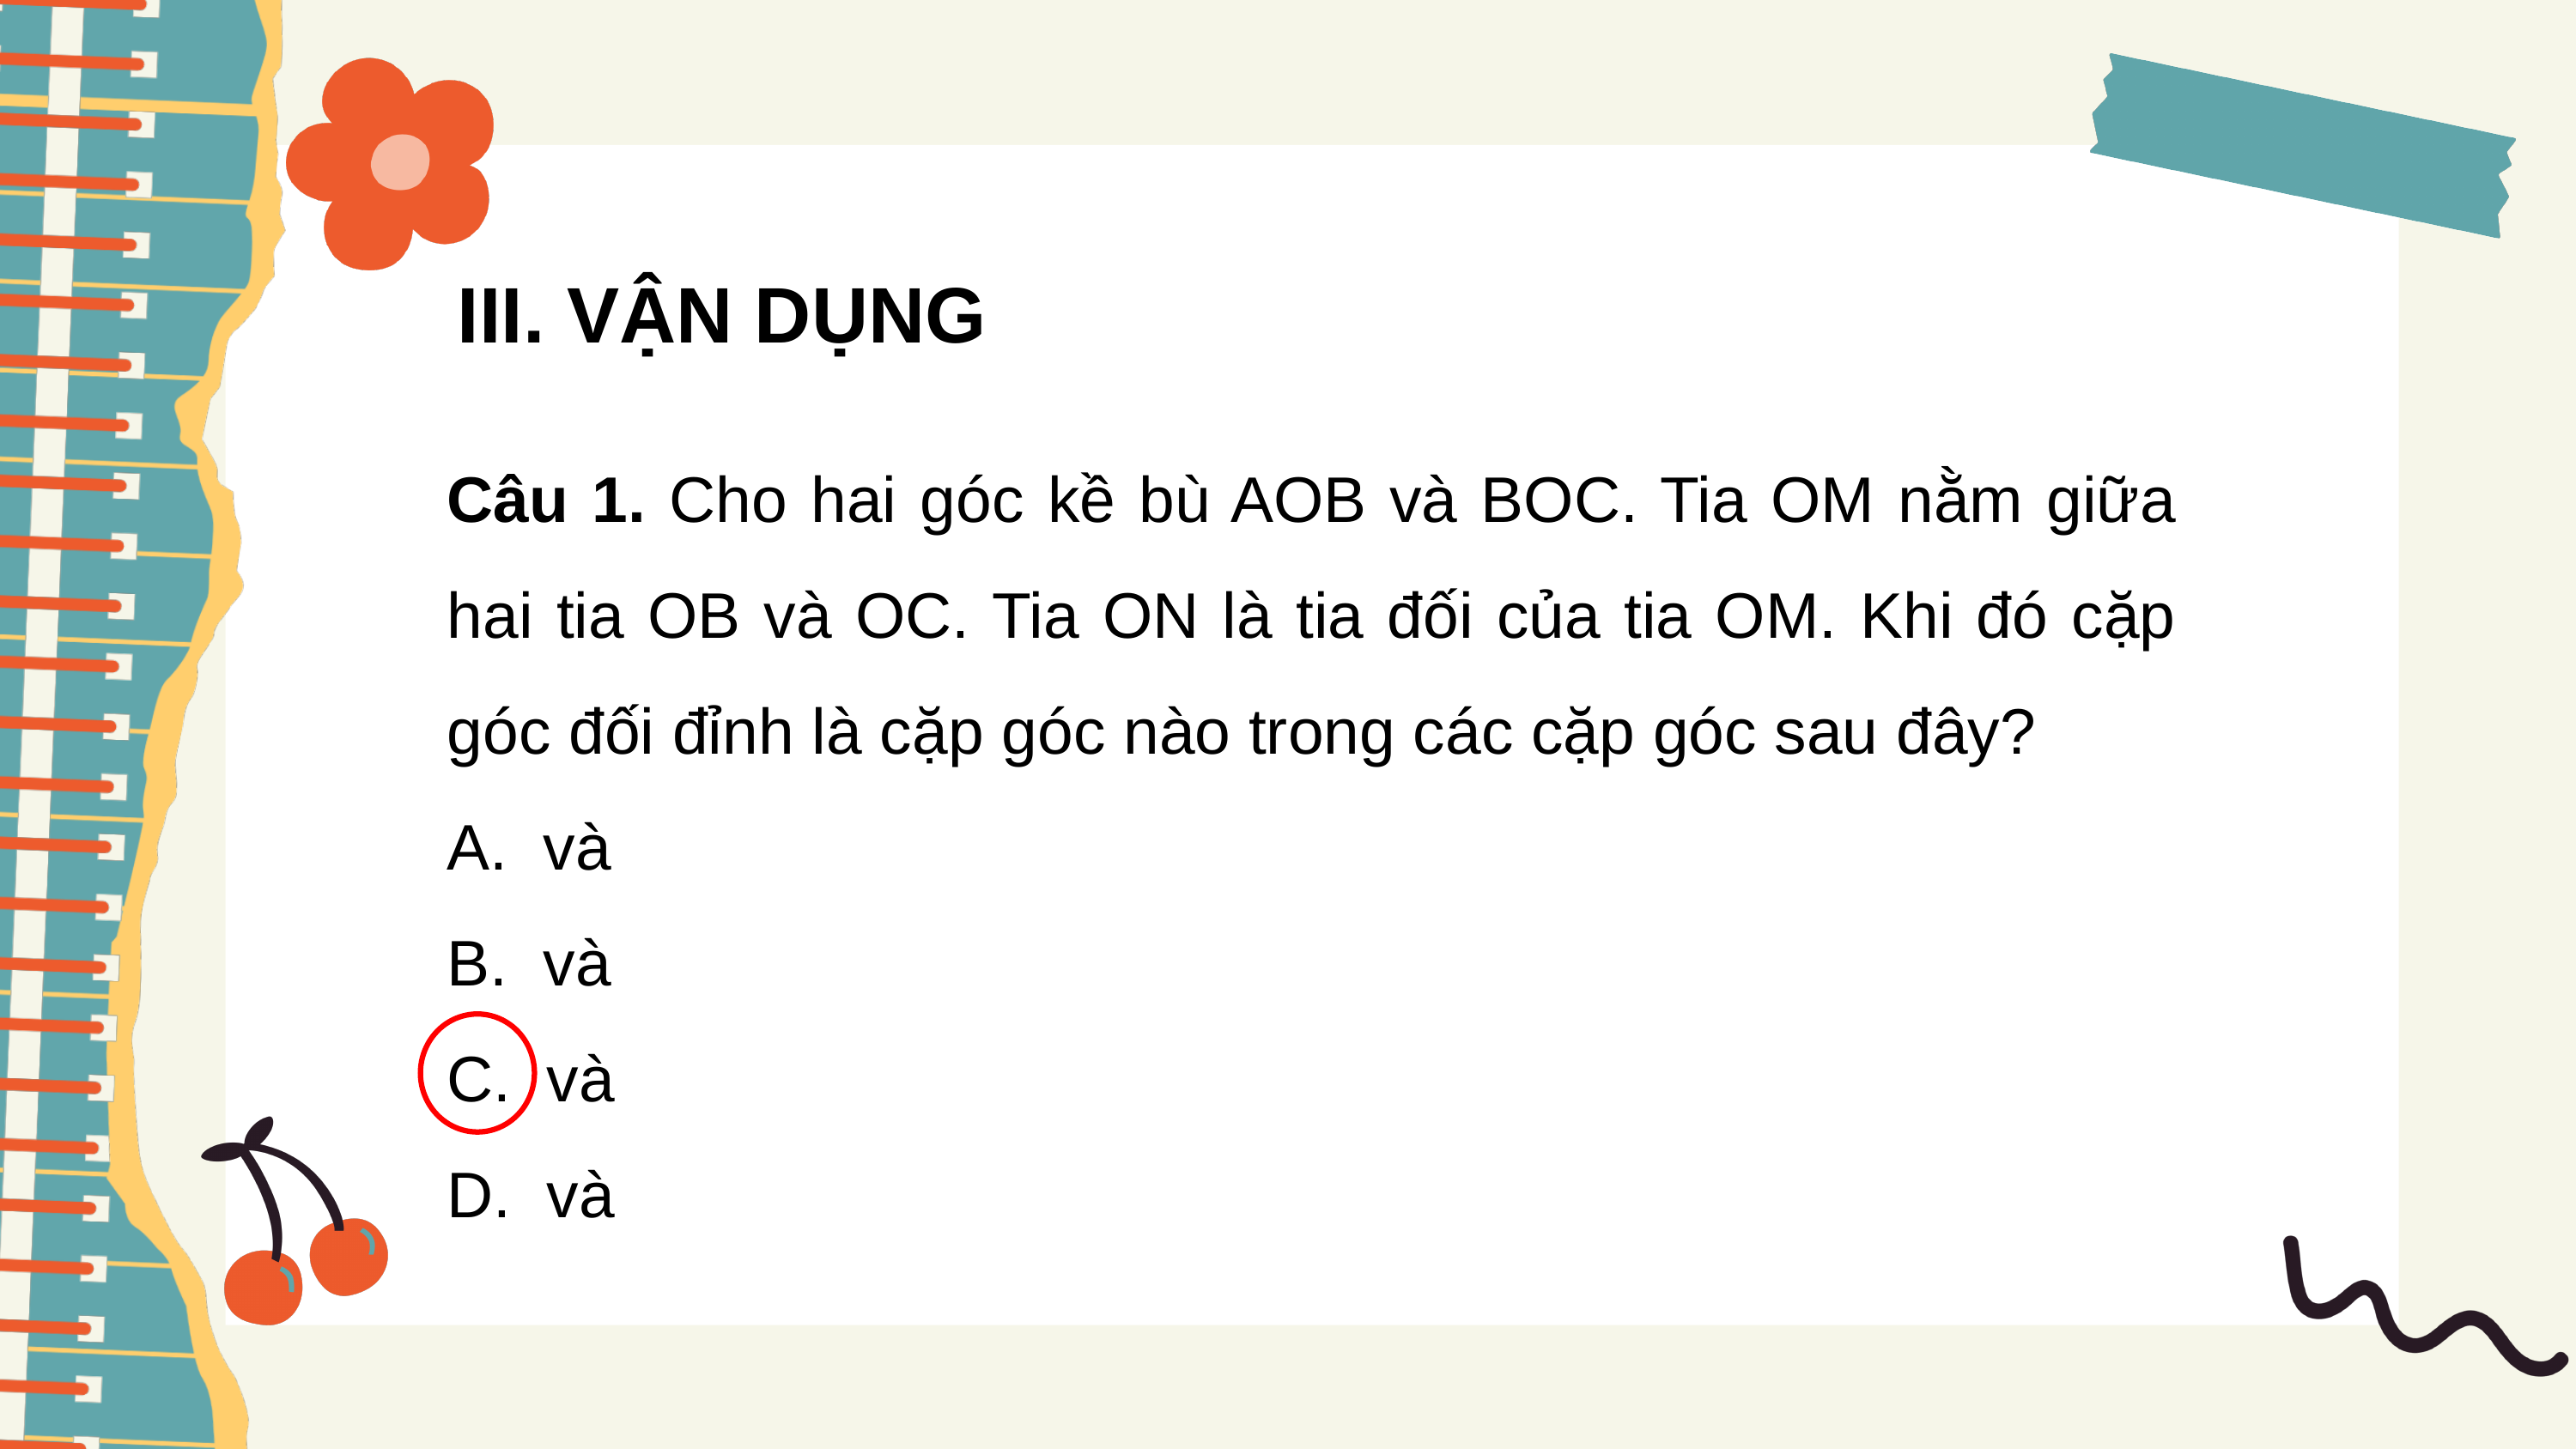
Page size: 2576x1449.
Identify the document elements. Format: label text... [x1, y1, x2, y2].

picture [2085, 52, 2520, 239]
text_box III. VẬN DỤNG [420, 258, 1024, 366]
text_box [290, 144, 2399, 1325]
picture [0, 0, 495, 1449]
picture [2269, 1155, 2576, 1449]
text_box [420, 1014, 535, 1132]
